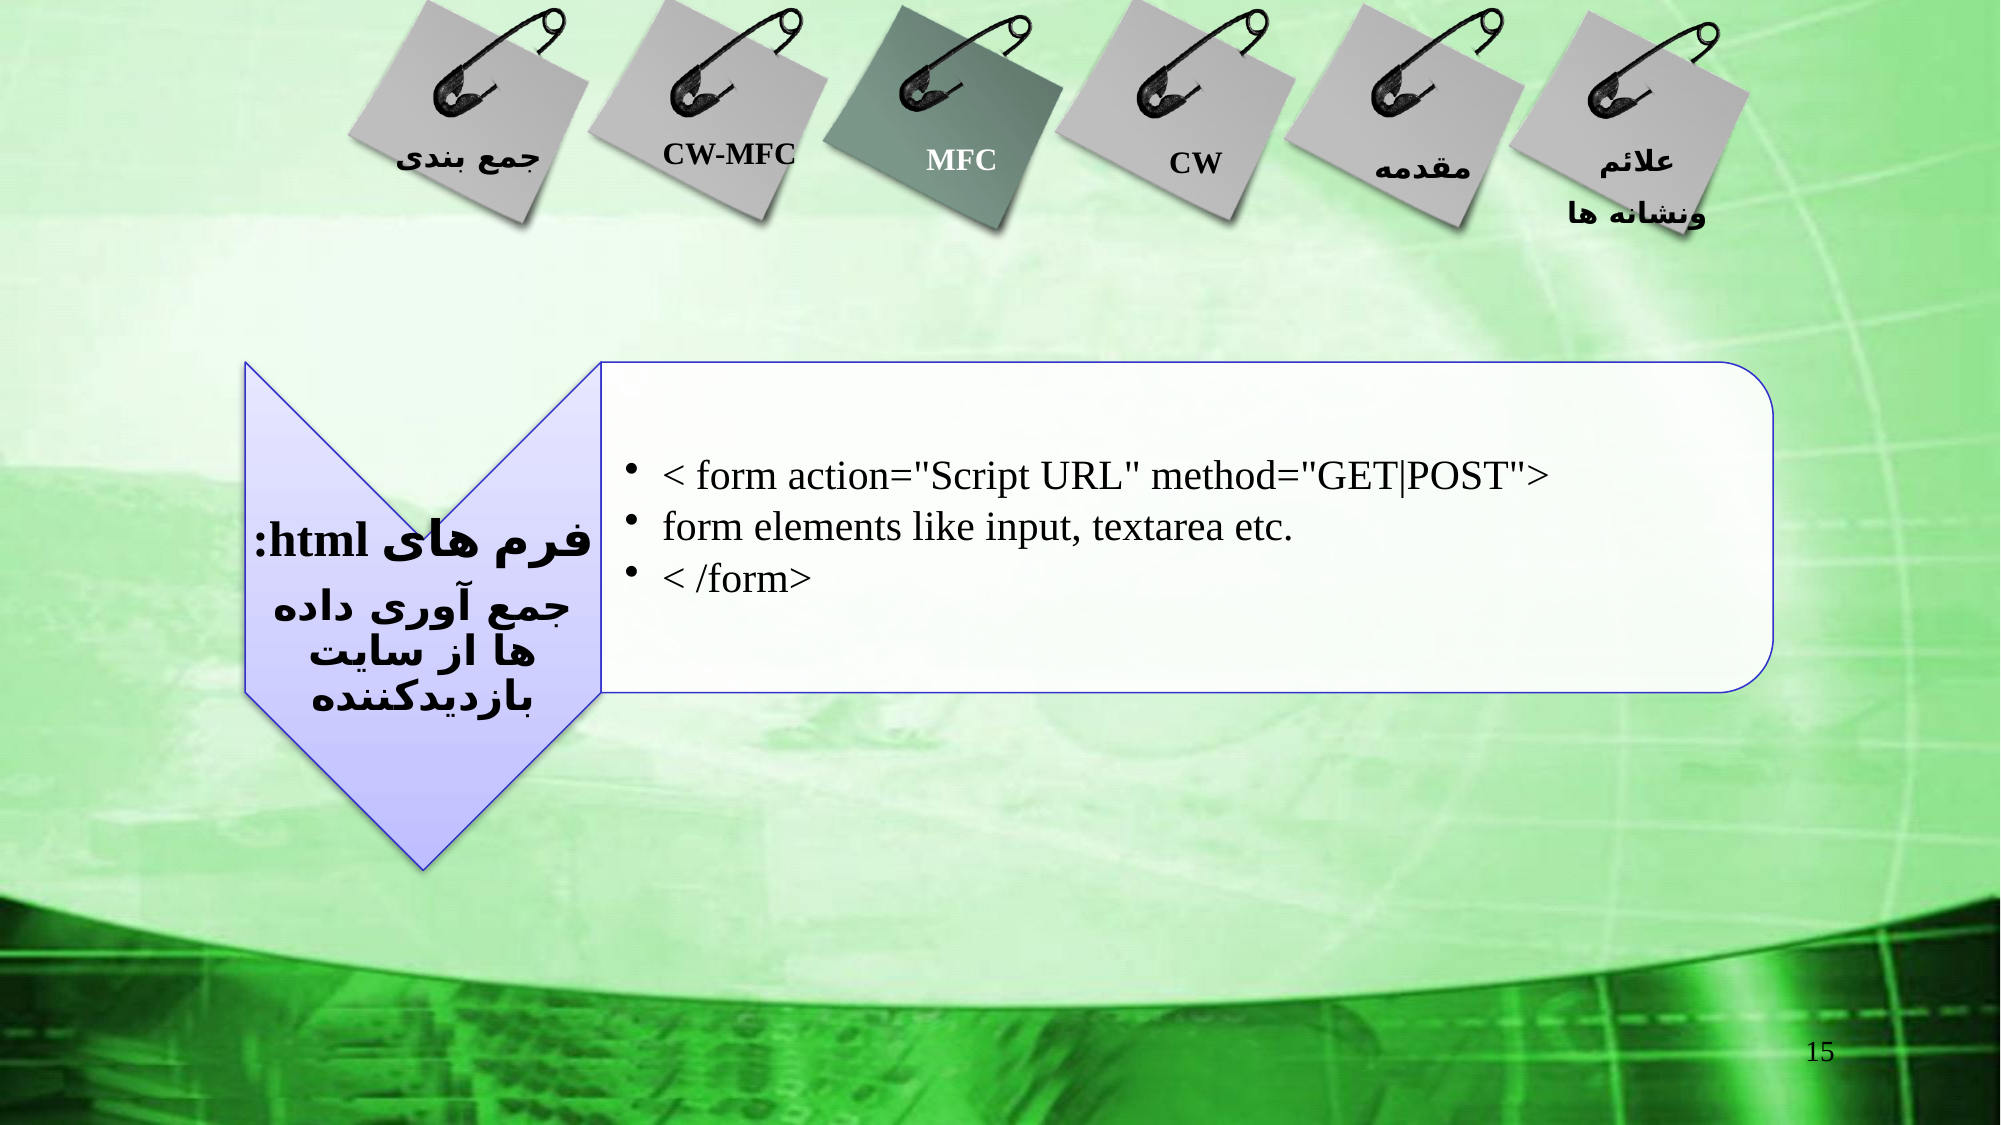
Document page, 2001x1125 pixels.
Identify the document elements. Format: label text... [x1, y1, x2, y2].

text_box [244, 361, 1774, 872]
slide_number 15 [1433, 1024, 1851, 1101]
picture [0, 0, 2001, 1125]
